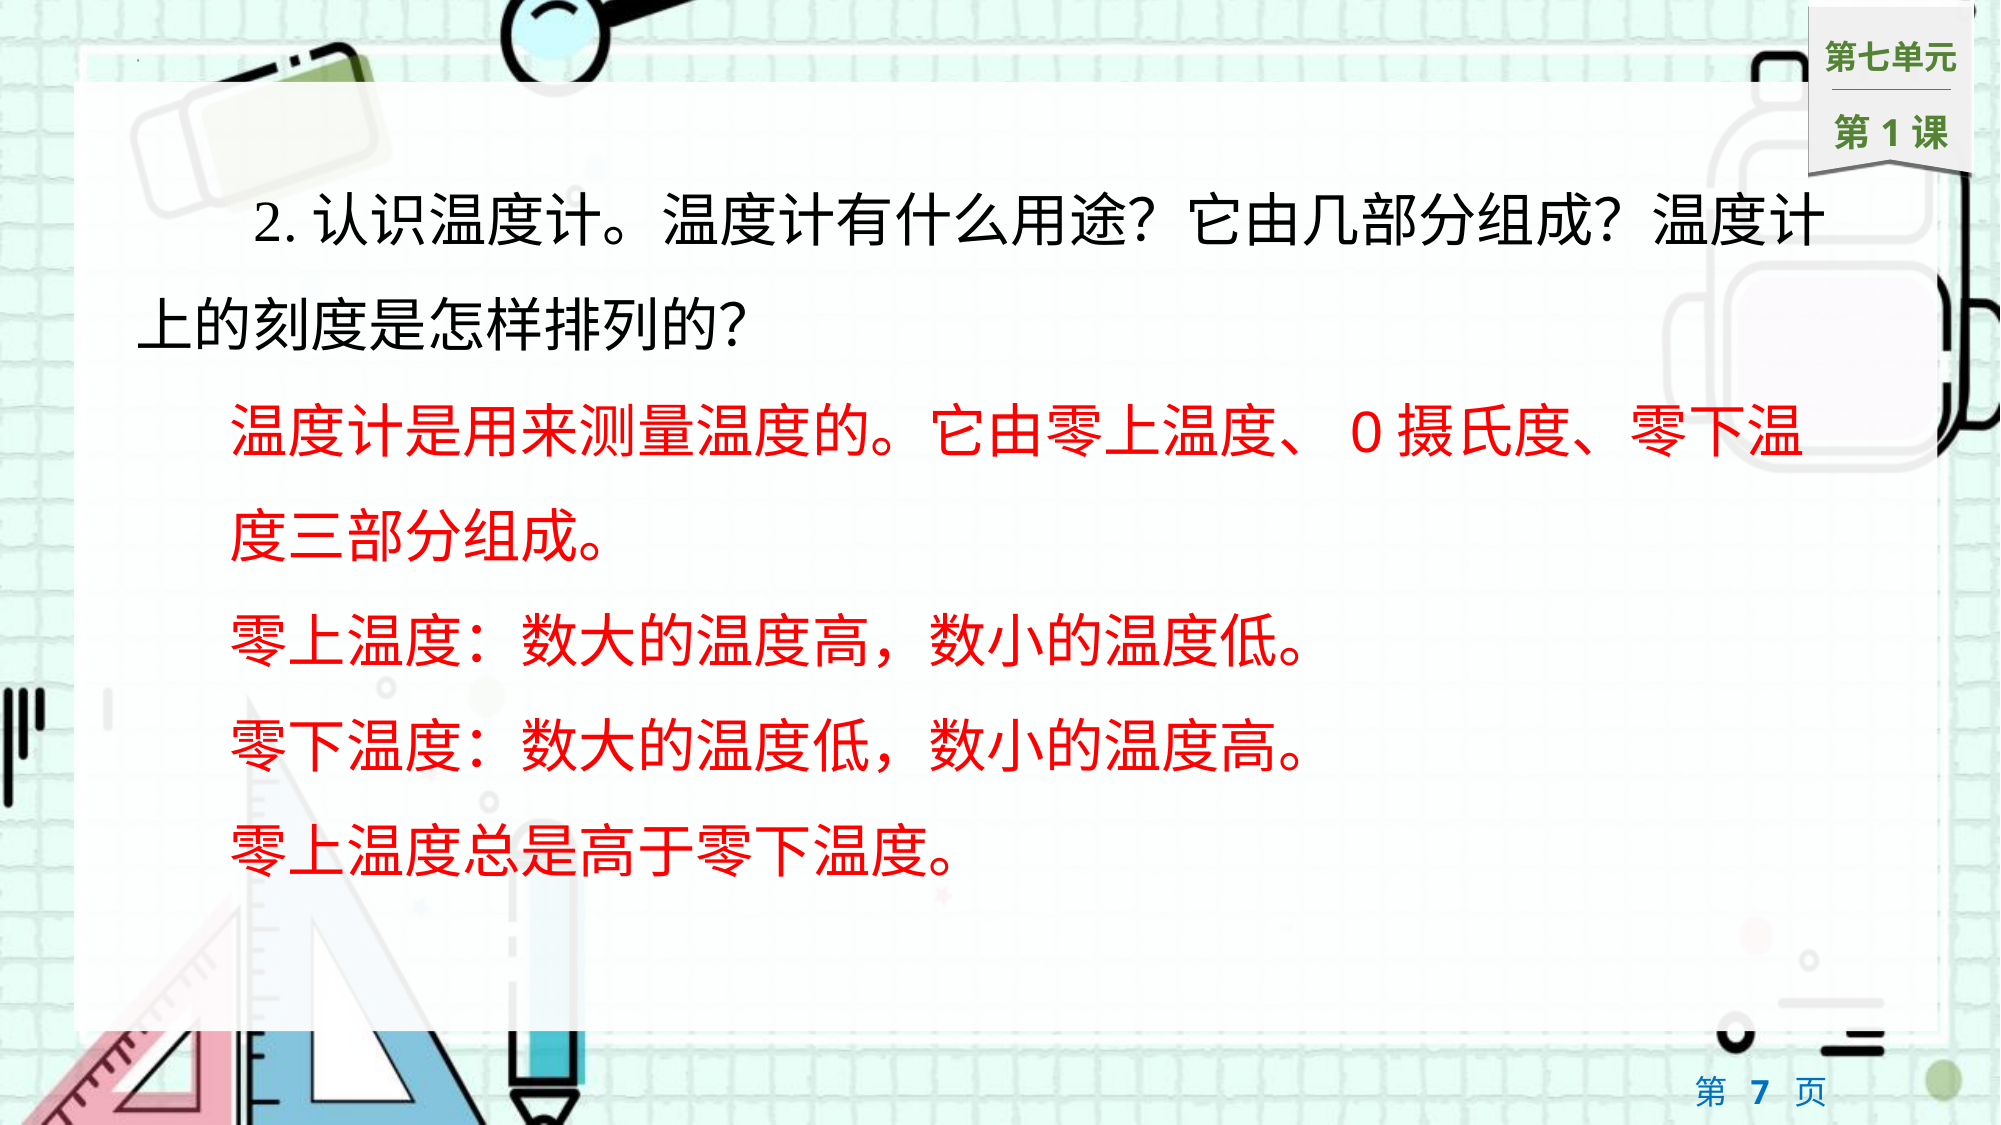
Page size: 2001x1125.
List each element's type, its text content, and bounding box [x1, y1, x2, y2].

picture [1938, 168, 1971, 176]
picture [0, 0, 2000, 1125]
list 2.认识温度计。温度计有什么用途？它由几部分组成？温度计上的刻度是怎样排列的？ [121, 140, 1844, 1043]
list 温度计是用来测量温度的。它由零上温度、0摄氏度、零下温度三部分组成。 零上温度：数大的温度高，数小的温度低。 零下温度：数大的温度低，数小的温度高。 零上温度总是高于零下温度。 [214, 351, 1844, 457]
